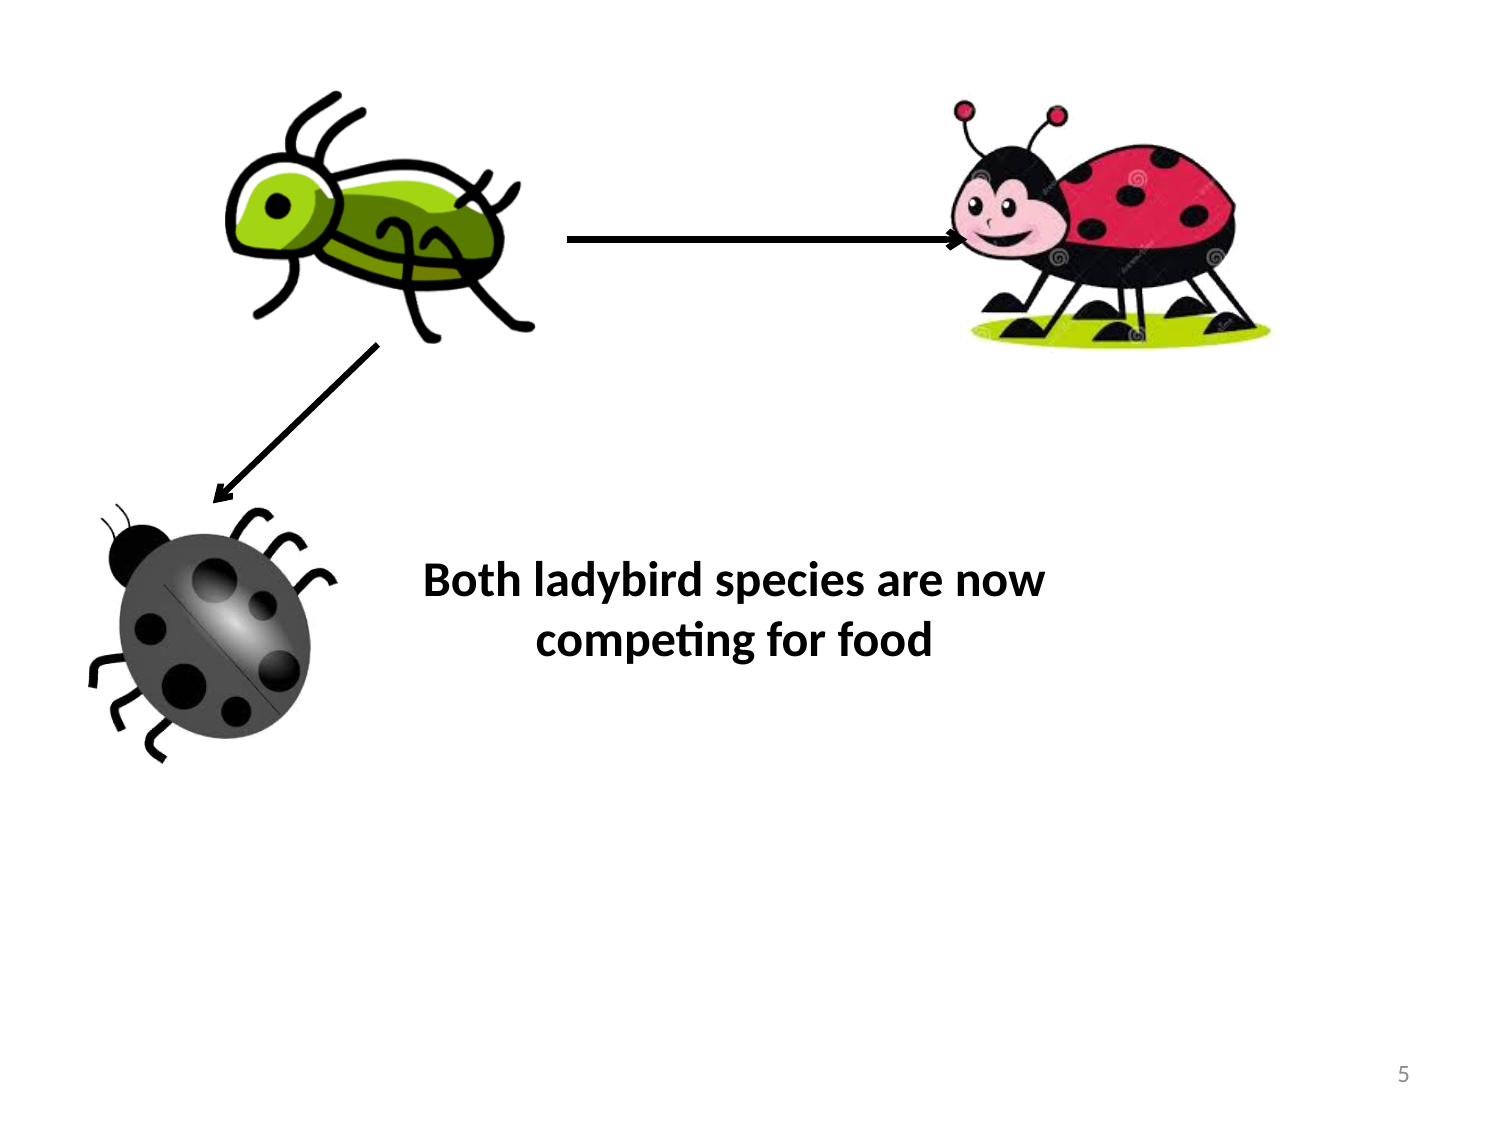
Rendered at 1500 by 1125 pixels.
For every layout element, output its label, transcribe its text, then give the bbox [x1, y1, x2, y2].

text_box Both ladybird species are now competing for food [374, 538, 1095, 674]
picture [213, 84, 542, 345]
picture [942, 56, 1282, 373]
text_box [212, 344, 379, 504]
picture [88, 503, 338, 764]
slide_number 5 [1074, 1042, 1425, 1103]
